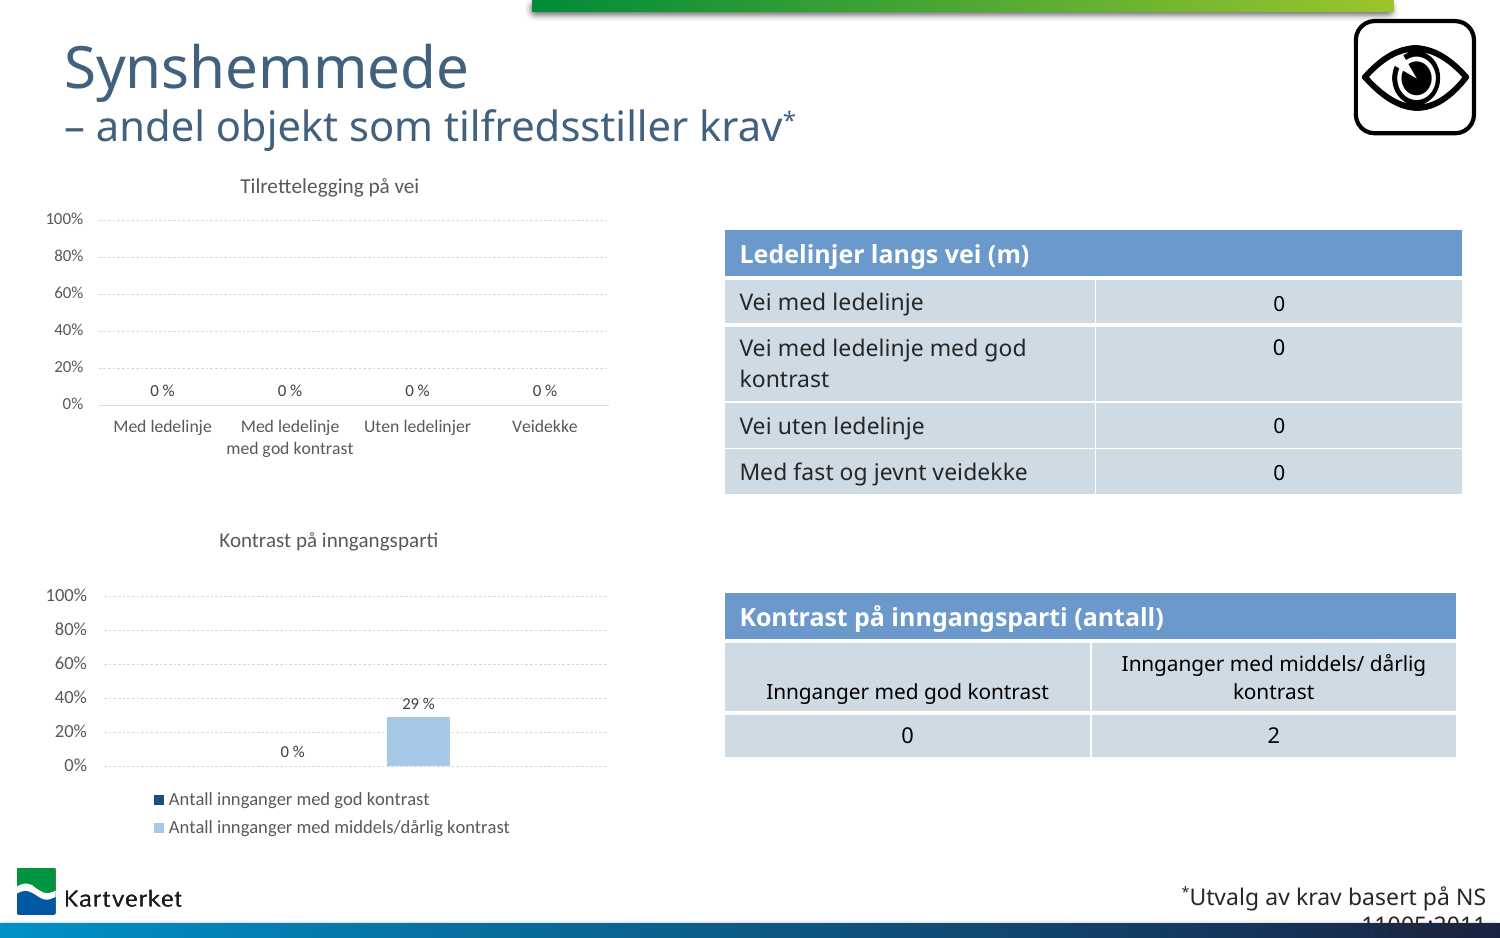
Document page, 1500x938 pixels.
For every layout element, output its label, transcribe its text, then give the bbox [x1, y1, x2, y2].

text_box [1355, 20, 1475, 134]
picture [41, 520, 617, 846]
table_cell 0 [725, 715, 1090, 757]
table_cell 0 [1096, 403, 1462, 448]
table_cell 0 [1096, 280, 1462, 323]
text_box *Utvalg av krav basert på NS 11005:2011 [1068, 873, 1500, 938]
table_cell Innganger med god kontrast [725, 643, 1090, 711]
table_cell Med fast og jevnt veidekke [725, 449, 1095, 494]
table_cell Vei med ledelinje med god kontrast [725, 327, 1095, 401]
table_cell 0 [1096, 449, 1462, 494]
table_header Ledelinjer langs vei (m) [725, 230, 1462, 276]
table_cell 0 [1096, 327, 1462, 401]
picture [41, 166, 619, 492]
table_cell Innganger med middels/ dårlig kontrast [1092, 643, 1456, 711]
table_cell 2 [1092, 715, 1456, 757]
table_header Kontrast på inngangsparti (antall) [725, 593, 1456, 639]
table_cell Vei med ledelinje [725, 280, 1095, 323]
table_cell Vei uten ledelinje [725, 403, 1095, 448]
text_box Synshemmede – andel objekt som tilfredsstiller krav* [49, 24, 1431, 158]
